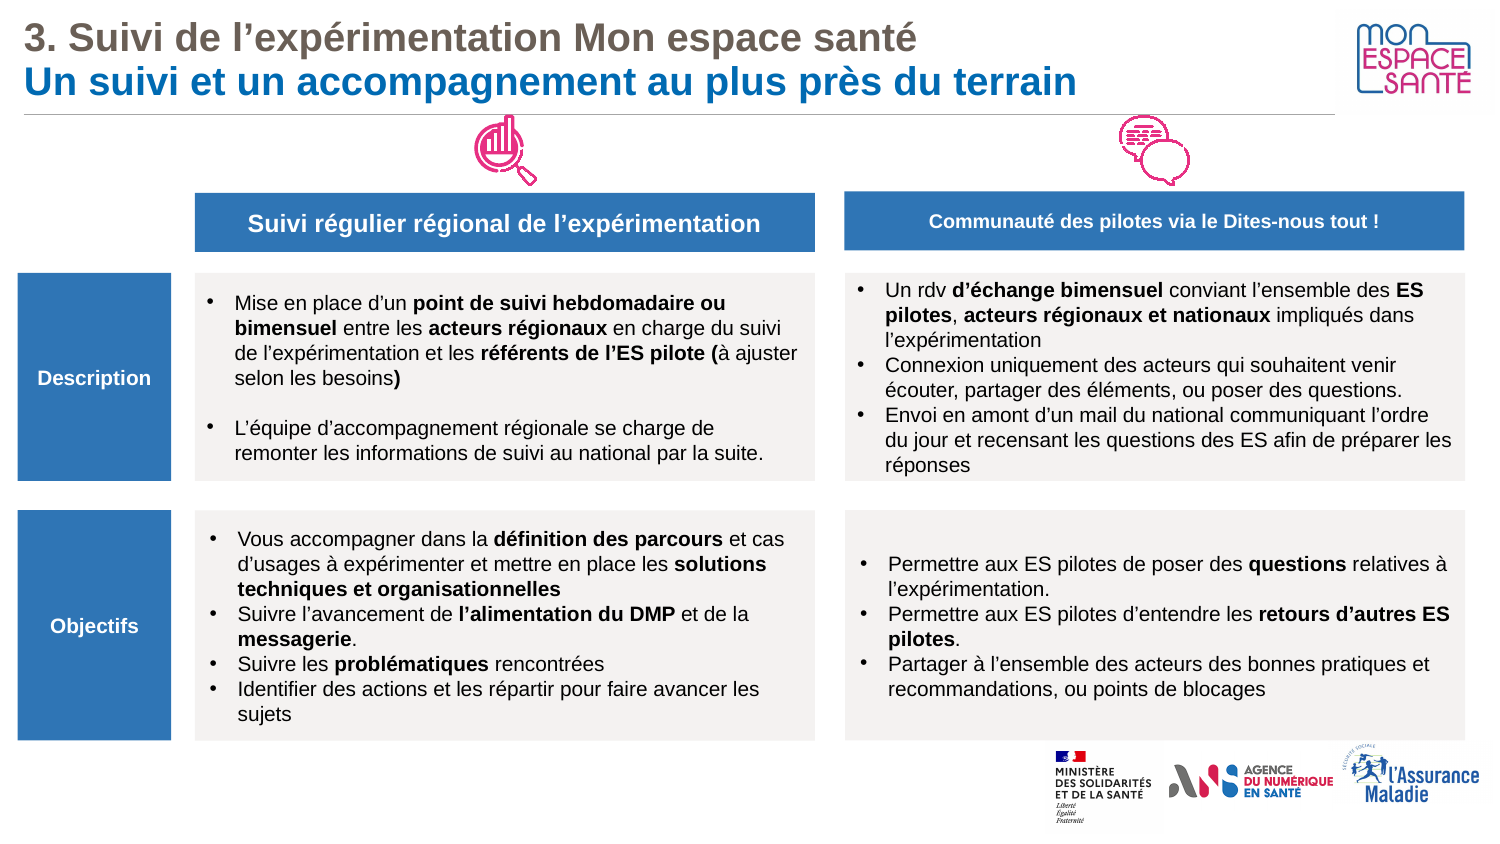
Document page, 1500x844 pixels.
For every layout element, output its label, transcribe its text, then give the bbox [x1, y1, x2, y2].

text_box Description [16, 271, 173, 483]
text_box Vous accompagner dans la définition des parcours et cas d’usages à expérimenter et mettre en place les solutions techniques et organisationnelles Suivre l’avancement de l’alimentation du DMP et de la messagerie. Suivre les problématiques rencontrées Identifier des actions et les répartir pour faire avancer les sujets [193, 508, 817, 743]
text_box Objectifs [16, 508, 173, 743]
text_box Permettre aux ES pilotes de poser des questions relatives à l’expérimentation. Permettre aux ES pilotes d’entendre les retours d’autres ES pilotes. Partager à l’ensemble des acteurs des bonnes pratiques et recommandations, ou points de blocages [843, 508, 1467, 743]
picture [1169, 740, 1493, 811]
text_box Un rdv d’échange bimensuel conviant l’ensemble des ES pilotes, acteurs régionaux et nationaux impliqués dans l’expérimentation Connexion uniquement des acteurs qui souhaitent venir écouter, partager des éléments, ou poser des questions. Envoi en amont d’un mail du national communiquant l’ordre du jour et recensant les questions des ES afin de préparer les réponses [845, 272, 1466, 481]
text_box Suivi régulier régional de l’expérimentation [194, 192, 815, 252]
picture [1045, 741, 1164, 834]
text_box Communauté des pilotes via le Dites-nous tout ! [844, 191, 1465, 251]
text_box Mise en place d’un point de suivi hebdomadaire ou bimensuel entre les acteurs régionaux en charge du suivi de l’expérimentation et les référents de l’ES pilote (à ajuster selon les besoins) L’équipe d’accompagnement régionale se charge de remonter les informations de suivi au national par la suite. [194, 272, 815, 481]
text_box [1118, 115, 1190, 187]
title 3. Suivi de l’expérimentation Mon espace santé Un suivi et un accompagnement au plus près du terrain [23, 14, 1365, 103]
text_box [472, 115, 538, 186]
